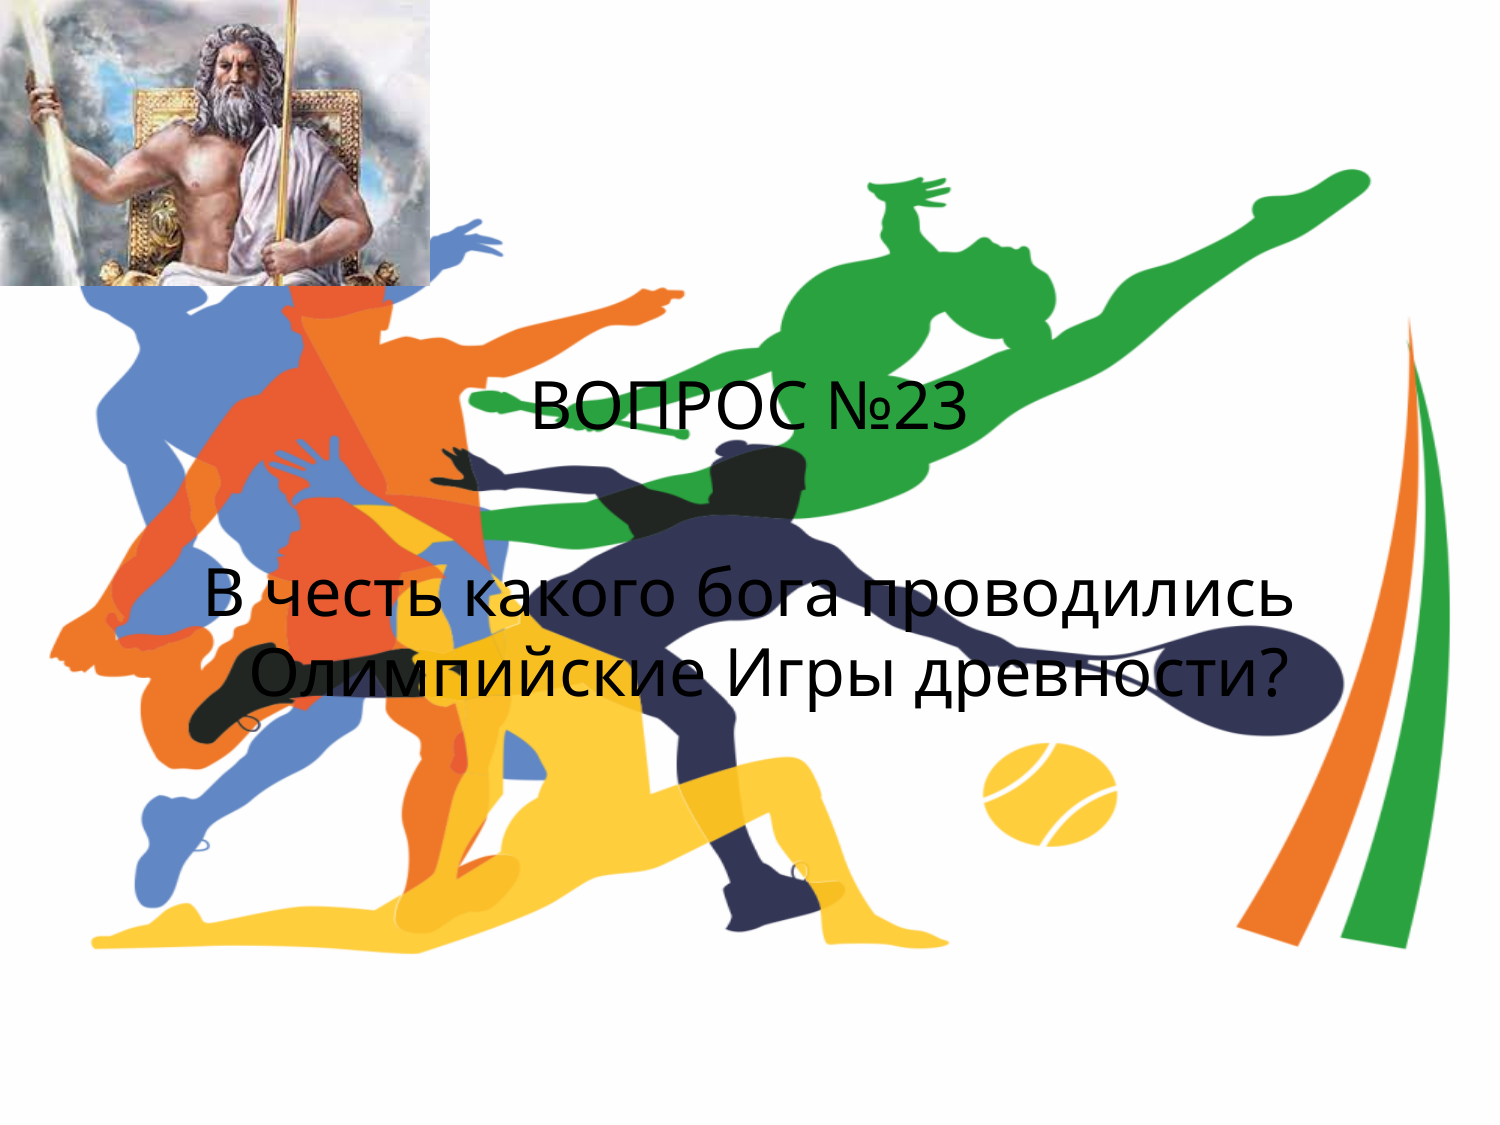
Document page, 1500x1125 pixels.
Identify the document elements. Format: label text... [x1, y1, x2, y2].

picture [0, 0, 1500, 1125]
list ВОПРОС №23 В честь какого бога проводились Олимпийские Игры древности? [75, 262, 1425, 1005]
